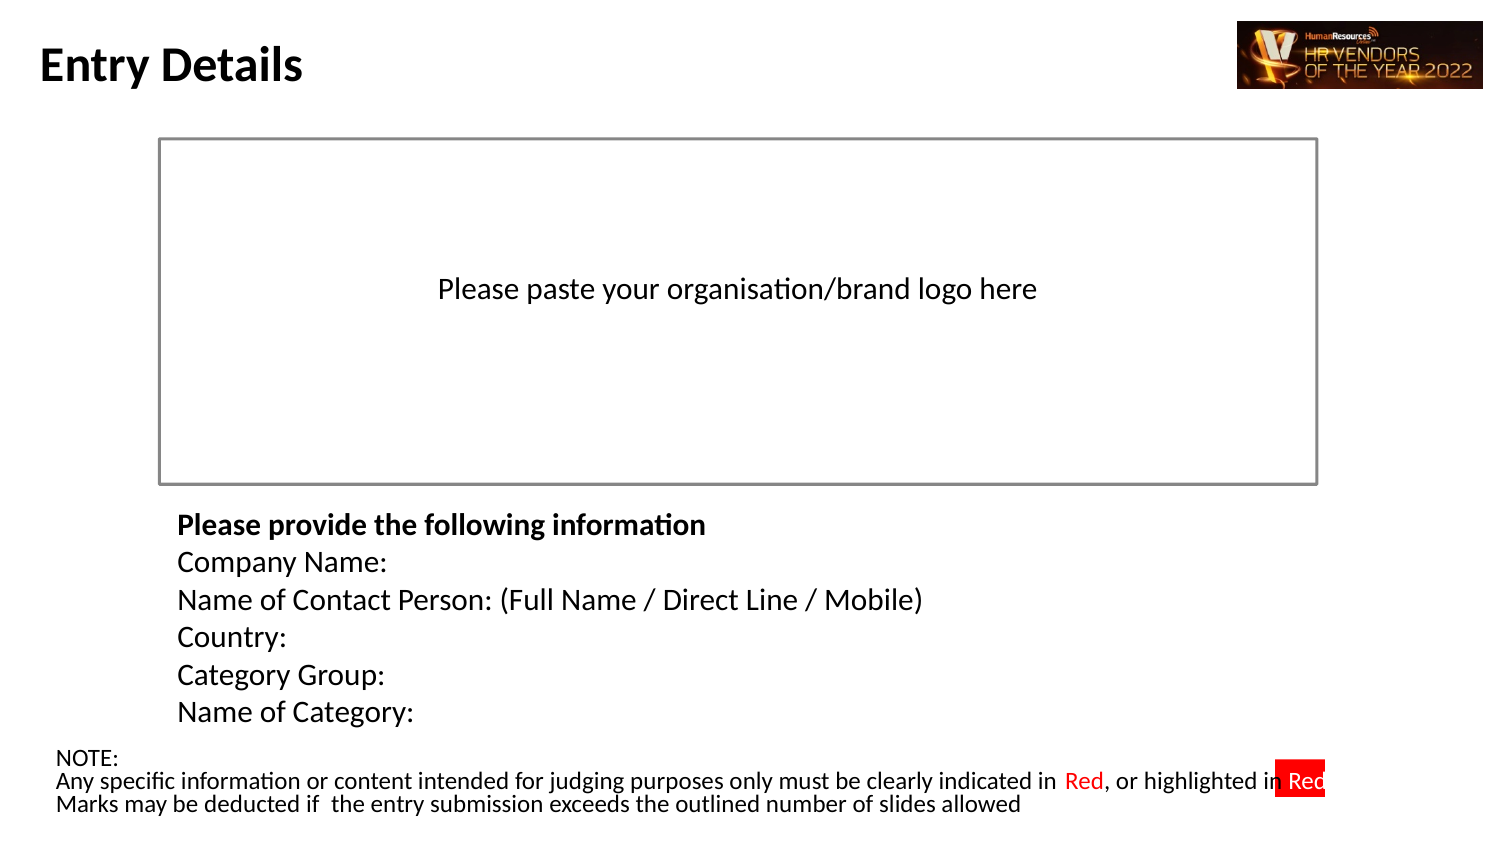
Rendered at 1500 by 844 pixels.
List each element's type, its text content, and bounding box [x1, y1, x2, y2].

picture [1237, 21, 1483, 89]
text_box Please provide the following information Company Name: Name of Contact Person: (Full Name / Direct Line / Mobile) Country: Category Group: Name of Category: [162, 496, 1400, 737]
text_box Entry Details [24, 28, 988, 95]
text_box NOTE: Any specific information or content intended for judging purposes only must be clearly indicated in Red, or highlighted in Red. Marks may be deducted if the entry submission exceeds the outlined number of slides allowed [41, 740, 1483, 825]
text_box Please paste your organisation/brand logo here [159, 138, 1317, 485]
